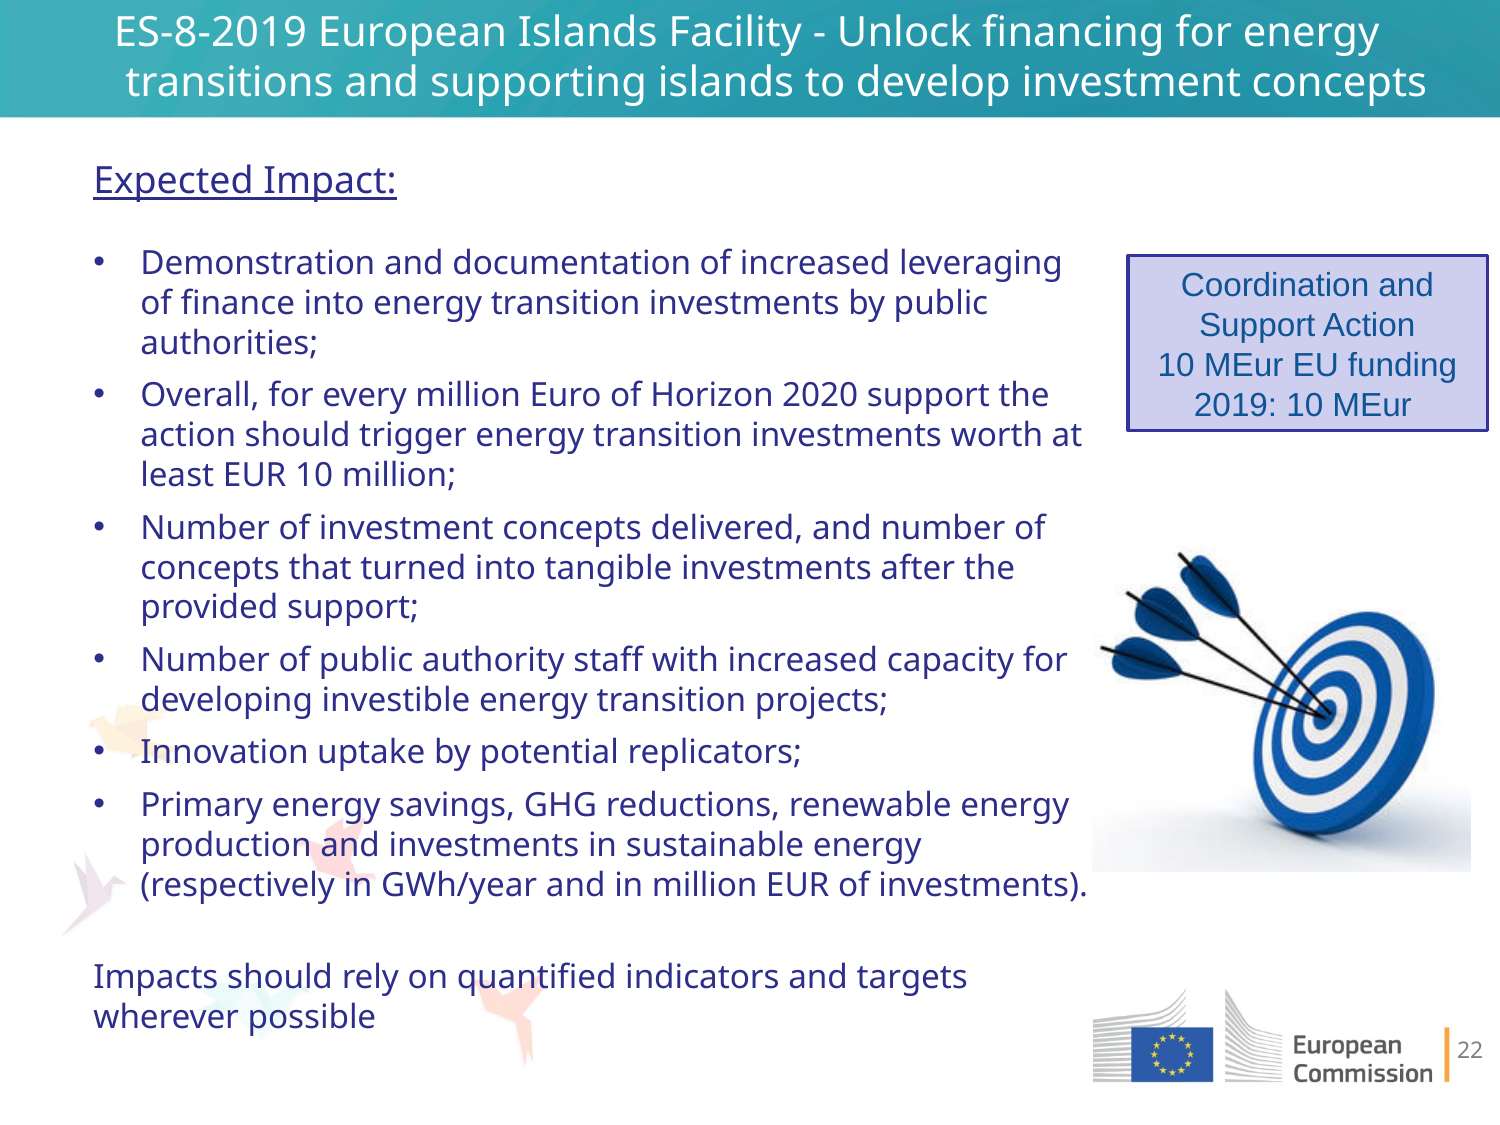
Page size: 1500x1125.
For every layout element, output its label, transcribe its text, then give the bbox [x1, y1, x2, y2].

picture [0, 0, 1500, 1124]
text_box Expected Impact: Demonstration and documentation of increased leveraging of finance into energy transition investments by public authorities; Overall, for every million Euro of Horizon 2020 support the action should trigger energy transition investments worth at least EUR 10 million; Number of investment concepts delivered, and number of concepts that turned into tangible investments after the provided support; Number of public authority staff with increased capacity for developing investible energy transition projects; Innovation uptake by potential replicators; Primary energy savings, GHG reductions, renewable energy production and investments in sustainable energy (respectively in GWh/year and in million EUR of investments). Impacts should rely on quantified indicators and targets wherever possible [78, 148, 1105, 1043]
title ES-8-2019 European Islands Facility - Unlock financing for energy transitions and supporting islands to develop investment concepts [5, 7, 1489, 103]
text_box Coordination and Support Action 10 MEur EU funding 2019: 10 MEur [1127, 255, 1488, 431]
